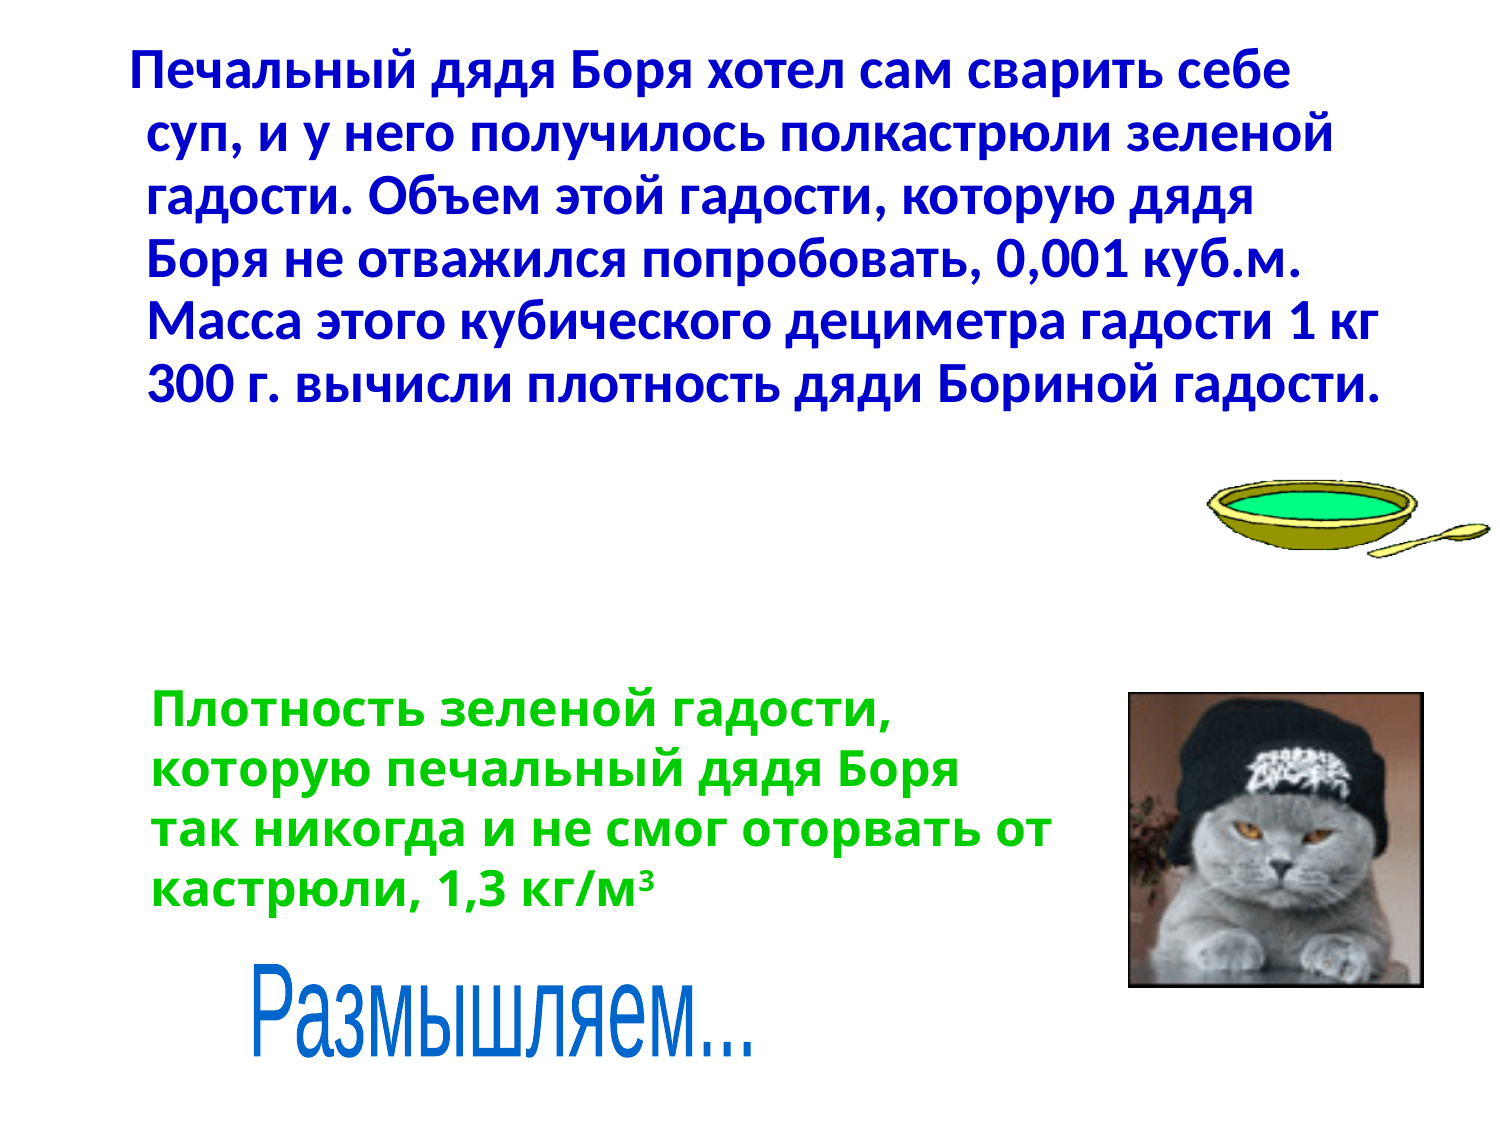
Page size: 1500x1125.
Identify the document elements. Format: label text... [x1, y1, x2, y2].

picture [1127, 691, 1424, 989]
text_box Плотность зеленой гадости, которую печальный дядя Боря так никогда и не смог оторвать от кастрюли, 1,3 кг/м3 [135, 668, 1069, 924]
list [1192, 384, 1500, 560]
list Печальный дядя Боря хотел сам сварить себе суп, и у него получилось полкастрюли зеленой гадости. Объем этой гадости, которую дядя Боря не отважился попробовать, 0,001 куб.м. Масса этого кубического дециметра гадости 1 кг 300 г. вычисли плотность дяди Бориной гадости. [75, 31, 1403, 689]
